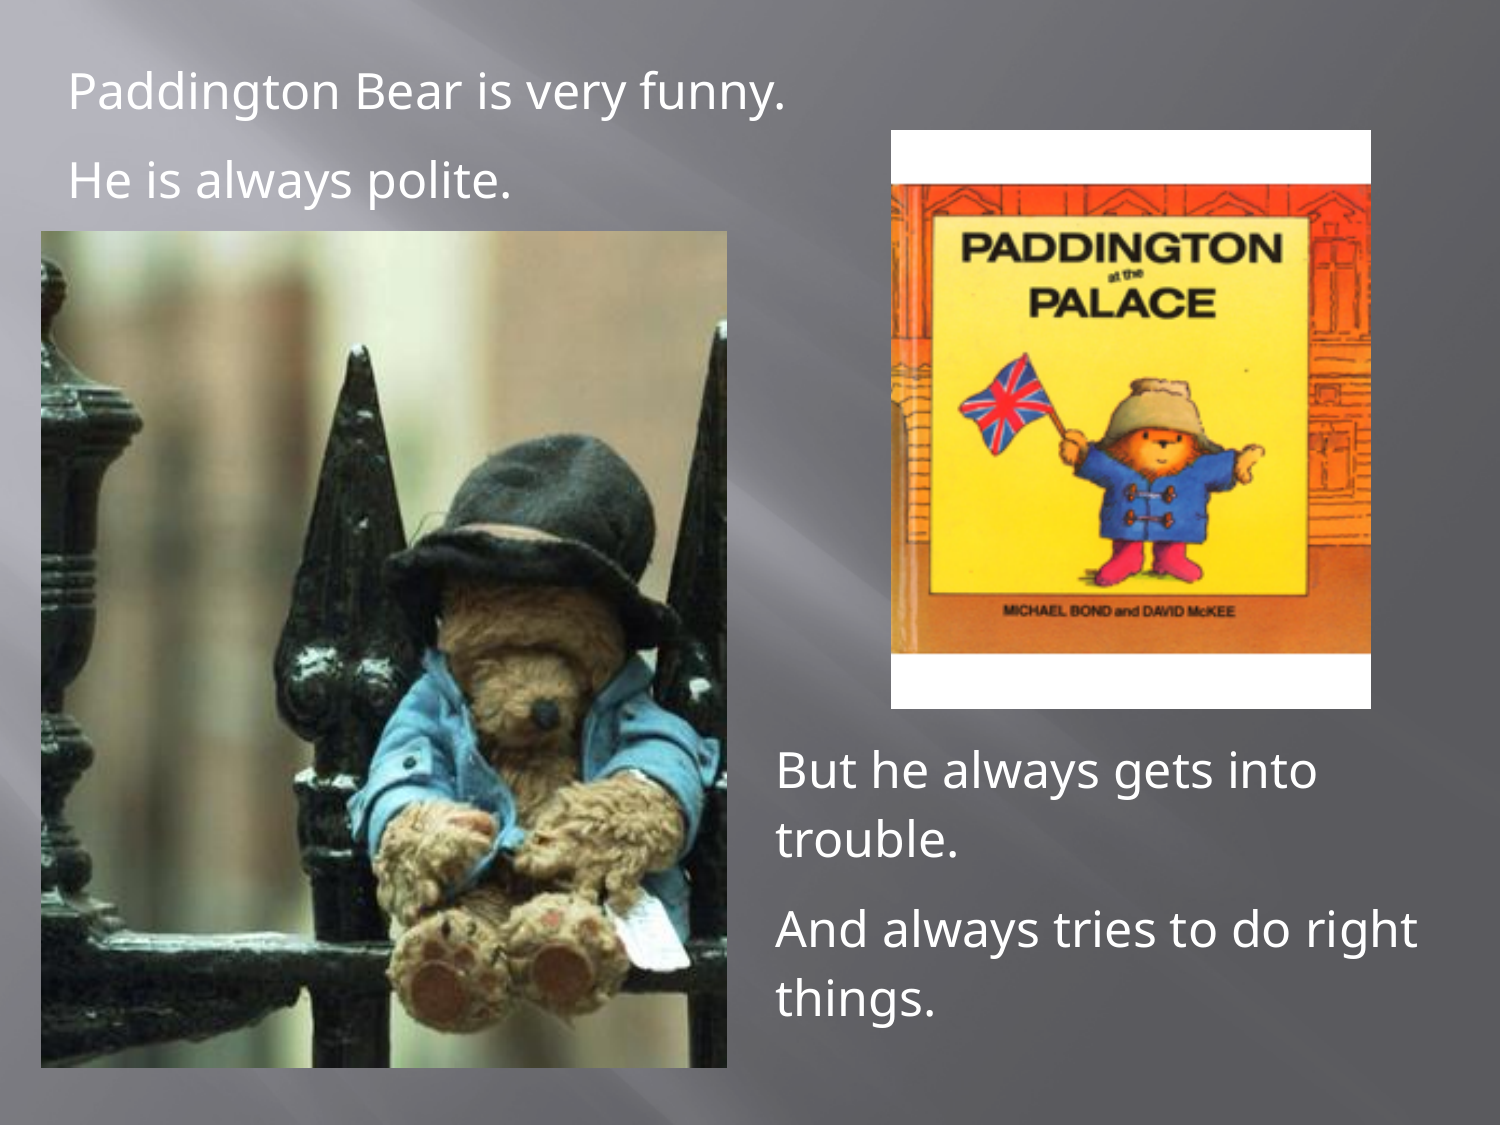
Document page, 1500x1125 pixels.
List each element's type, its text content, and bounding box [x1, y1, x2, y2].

text_box Paddington Bear is very funny. He is always polite. [53, 42, 827, 217]
picture [891, 130, 1371, 710]
picture [41, 231, 727, 1068]
text_box But he always gets into trouble. And always tries to do right things. [770, 722, 1447, 1034]
